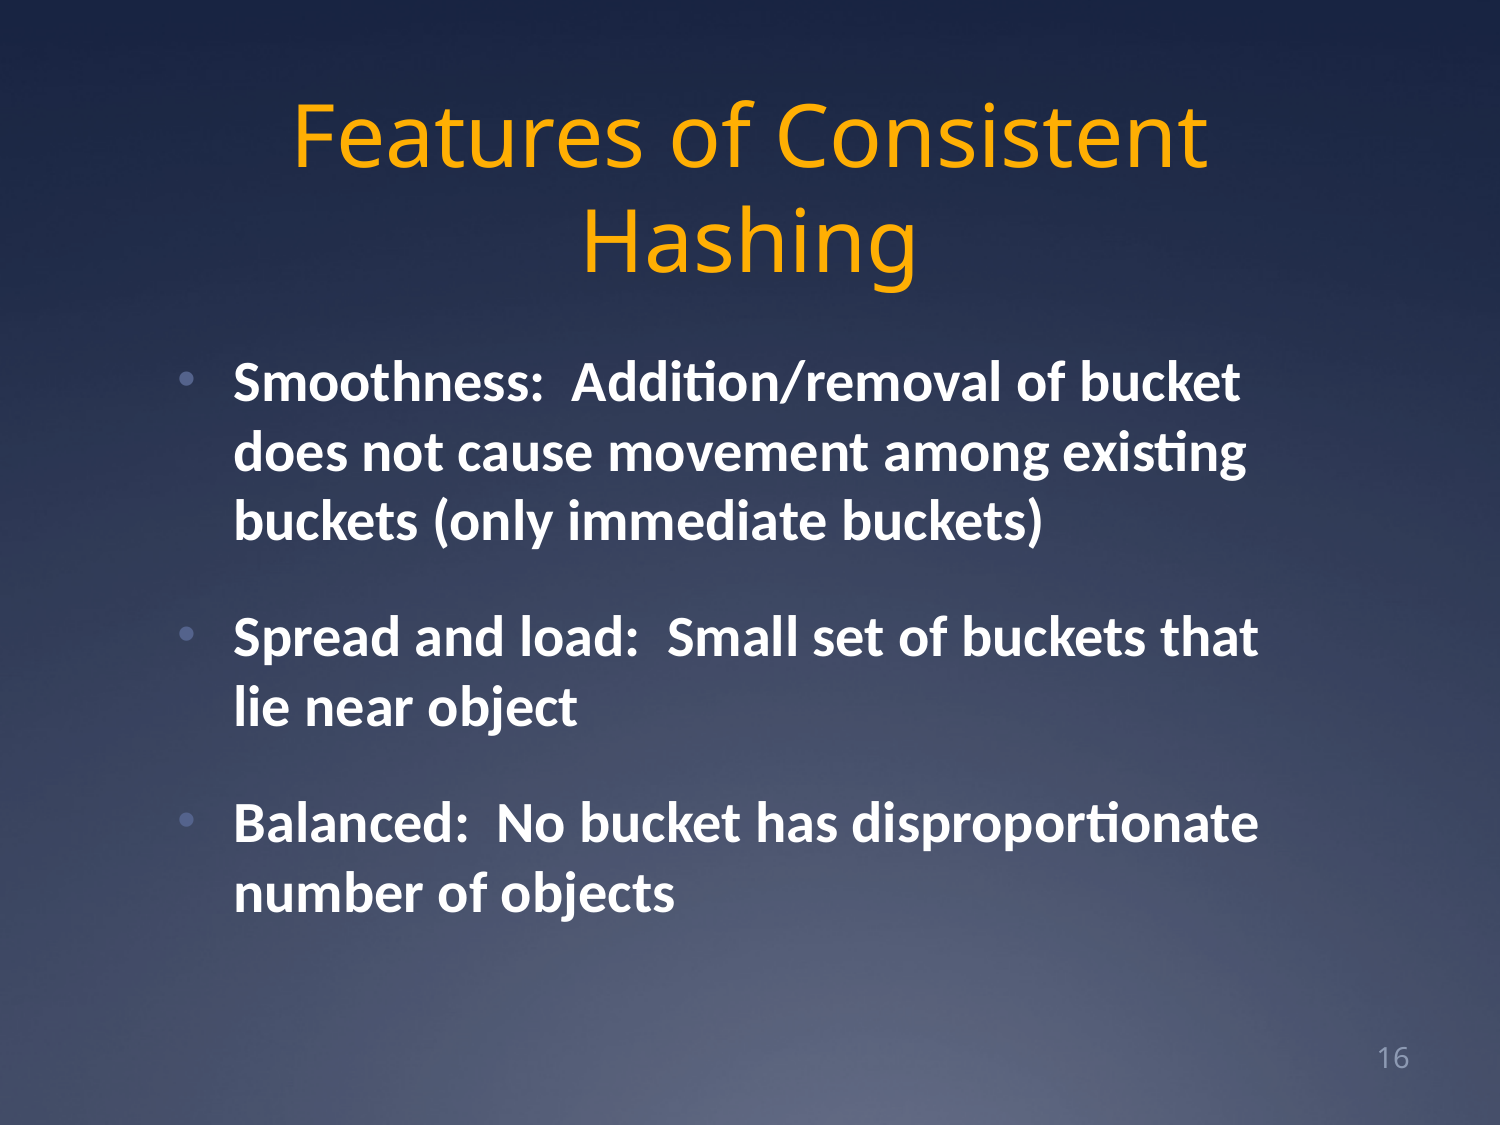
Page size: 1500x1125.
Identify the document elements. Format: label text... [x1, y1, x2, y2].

title Features of Consistent Hashing [100, 72, 1400, 202]
slide_number 16 [1325, 1029, 1425, 1090]
list Smoothness: Addition/removal of bucket does not cause movement among existing buckets (only immediate buckets) Spread and load: Small set of buckets that lie near object Balanced: No bucket has disproportionate number of objects [162, 335, 1338, 1005]
